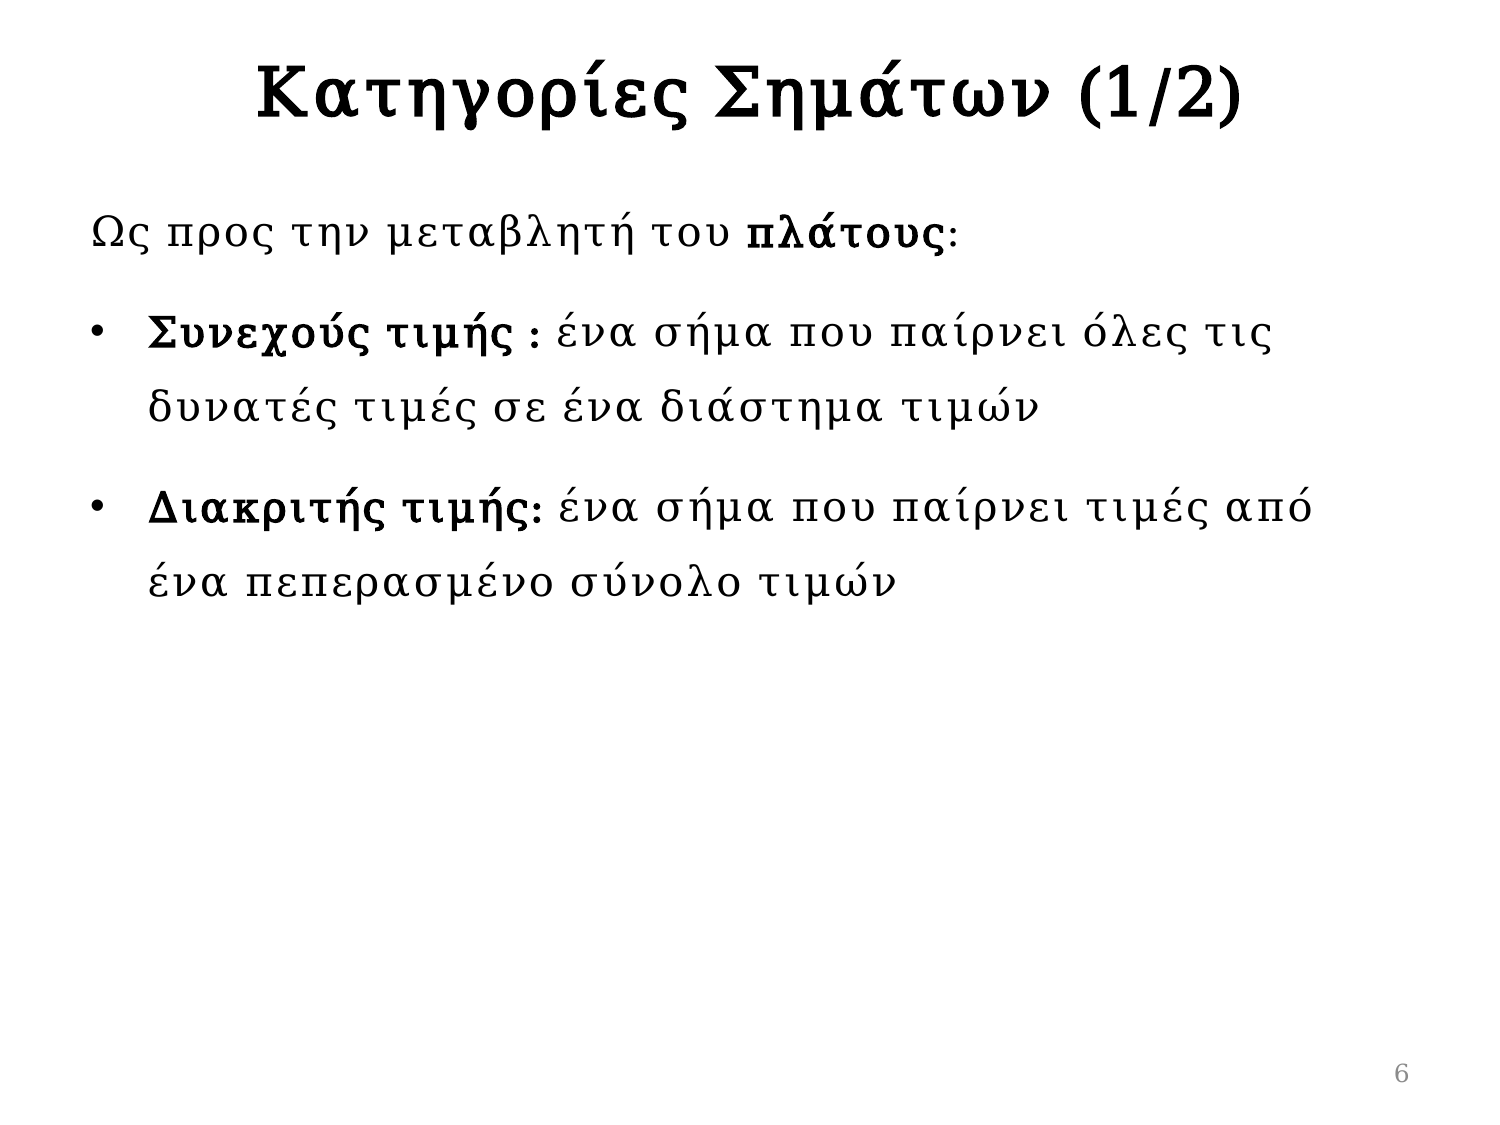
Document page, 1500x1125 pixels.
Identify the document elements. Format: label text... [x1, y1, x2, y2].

slide_number 6 [1222, 1042, 1425, 1103]
list Ως προς την μεταβλητή του πλάτους: Συνεχούς τιμής : ένα σήμα που παίρνει όλες τις δυνατές τιμές σε ένα διάστημα τιμών Διακριτής τιμής: ένα σήμα που παίρνει τιμές από ένα πεπερασμένο σύνολο τιμών [75, 172, 1425, 1071]
title Κατηγορίες Σημάτων (1/2) [75, 19, 1425, 159]
